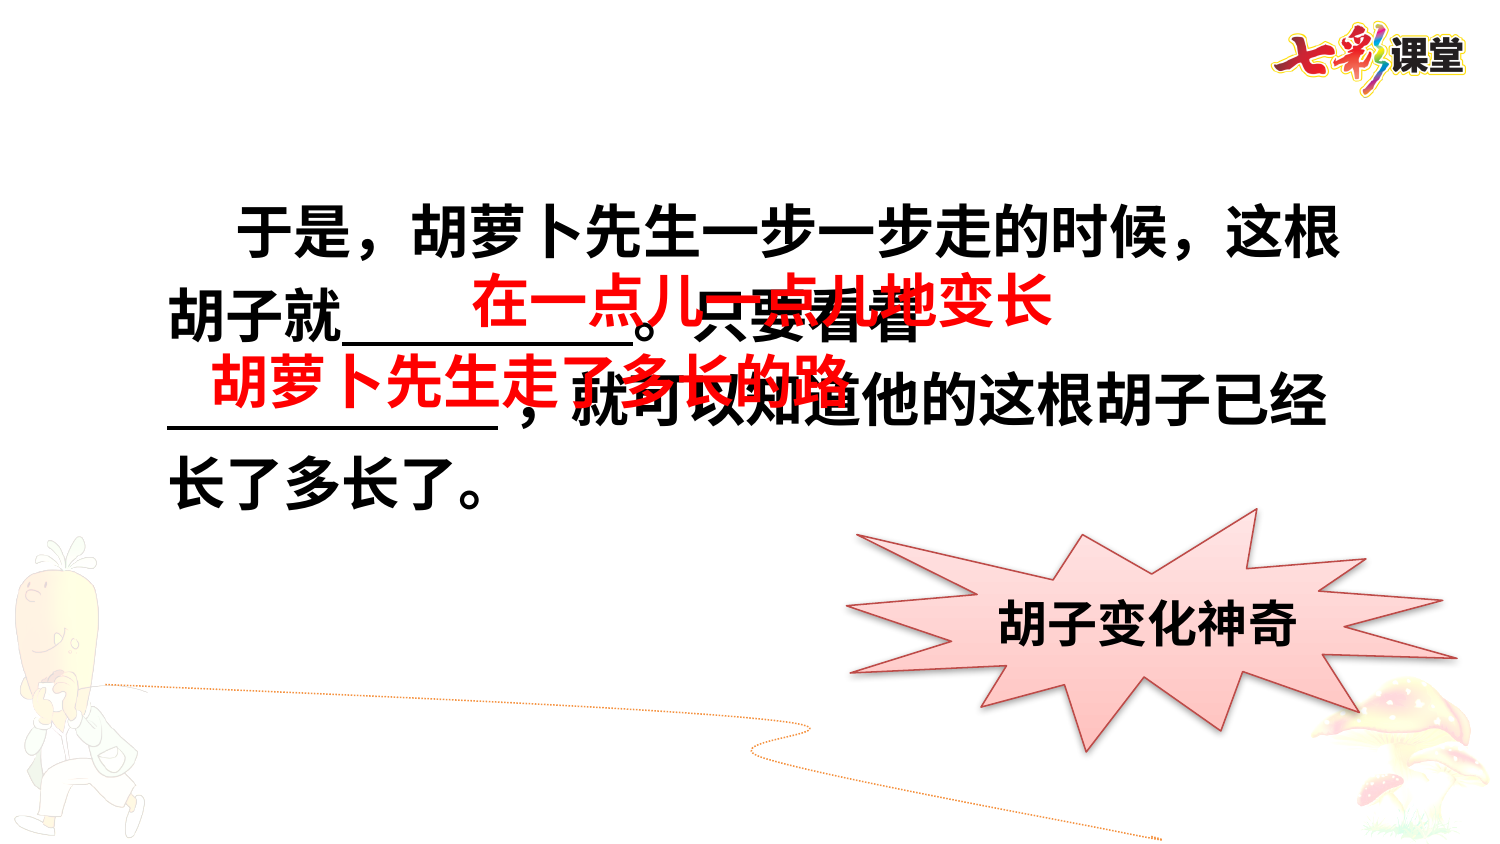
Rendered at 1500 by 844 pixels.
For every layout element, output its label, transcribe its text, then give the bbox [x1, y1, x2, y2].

text_box 在一点儿一点儿地变长 [456, 256, 1069, 342]
text_box 胡子变化神奇 [845, 508, 1458, 753]
text_box 于是，胡萝卜先生一步一步走的时候，这根胡子就 。只要看看 ，就可以知道他的这根胡子已经长了多长了。 [152, 174, 1373, 525]
text_box 胡萝卜先生走了多长的路 [195, 338, 867, 423]
picture [1269, 20, 1468, 98]
